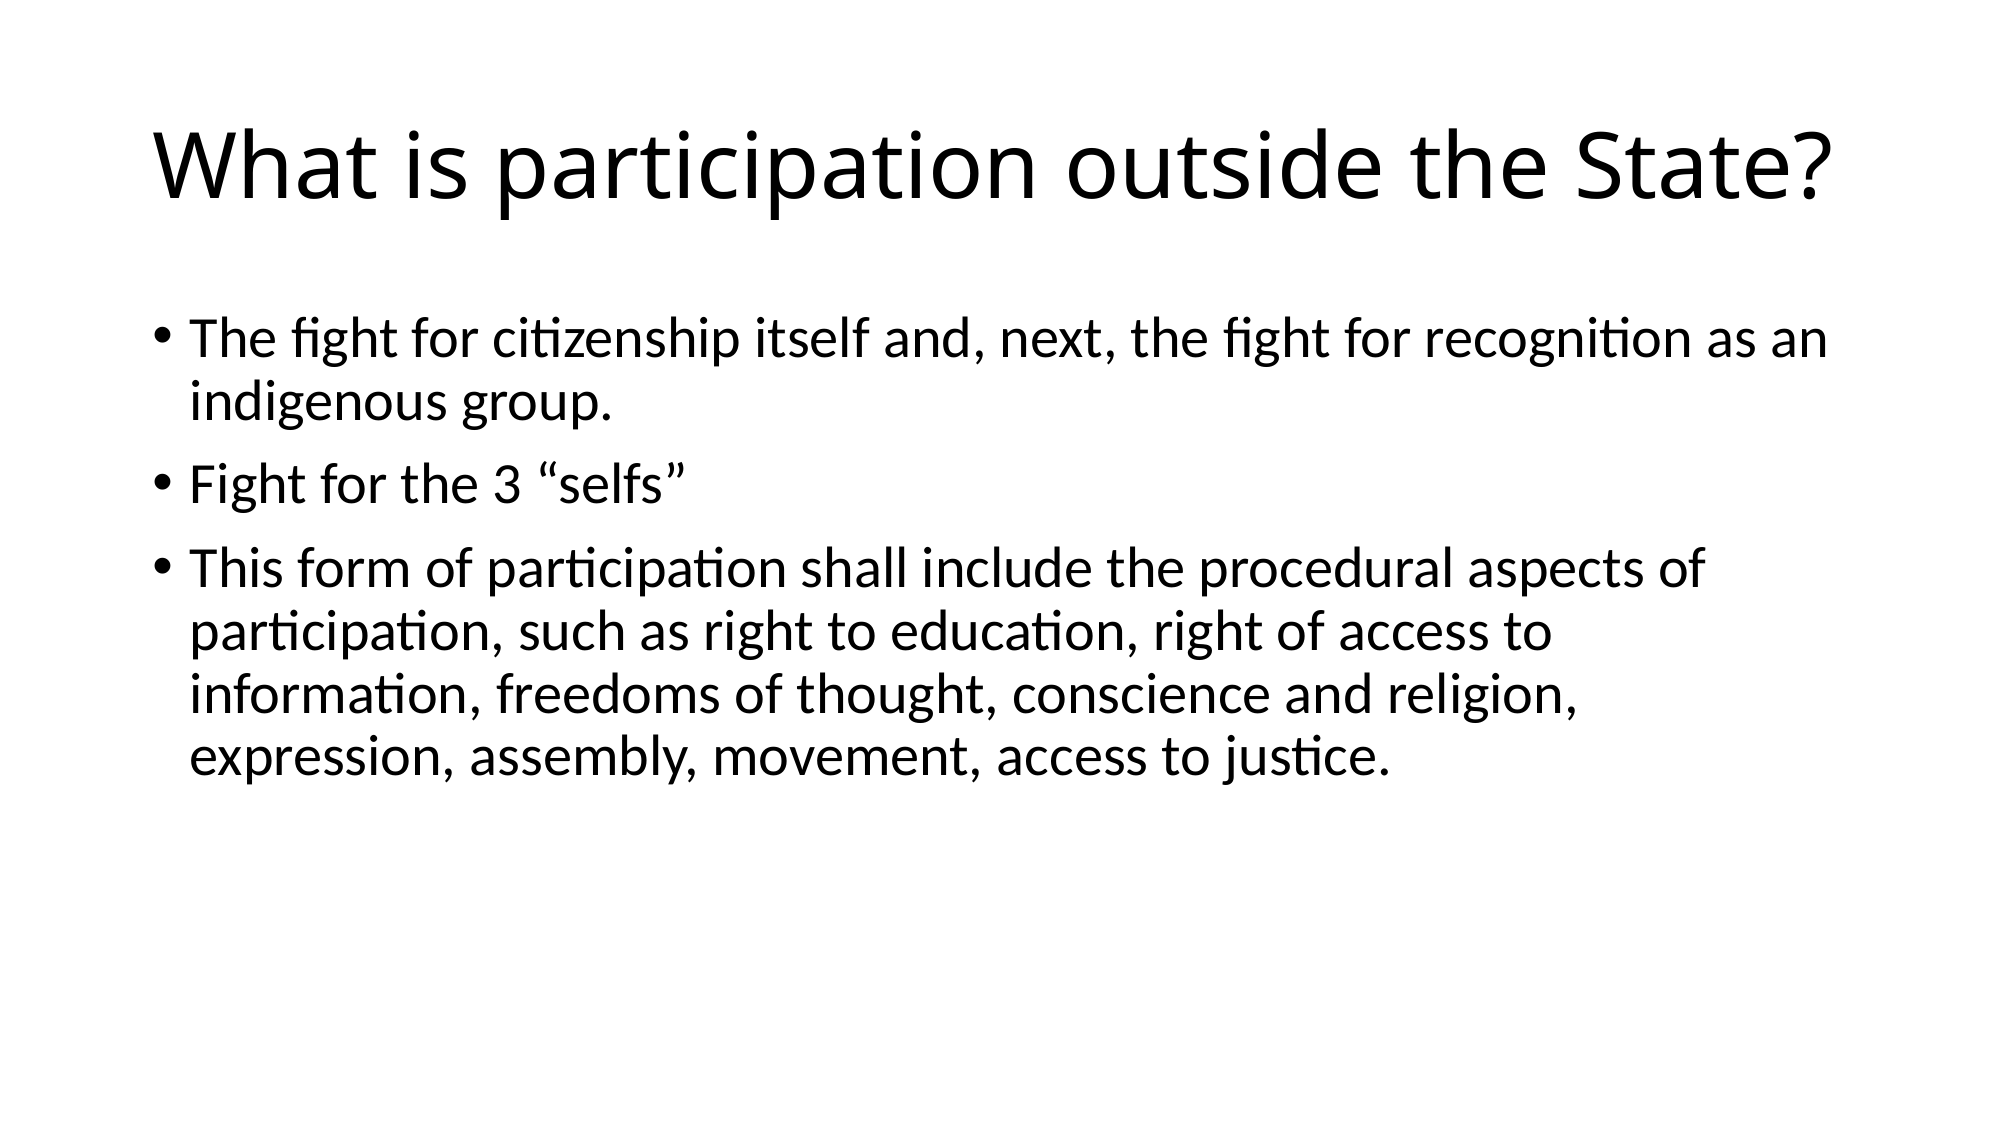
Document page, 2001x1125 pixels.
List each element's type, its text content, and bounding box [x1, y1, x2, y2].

title What is participation outside the State? [137, 59, 1863, 278]
list The fight for citizenship itself and, next, the fight for recognition as an indigenous group. Fight for the 3 “selfs” This form of participation shall include the procedural aspects of participation, such as right to education, right of access to information, freedoms of thought, conscience and religion, expression, assembly, movement, access to justice. [137, 299, 1863, 1014]
